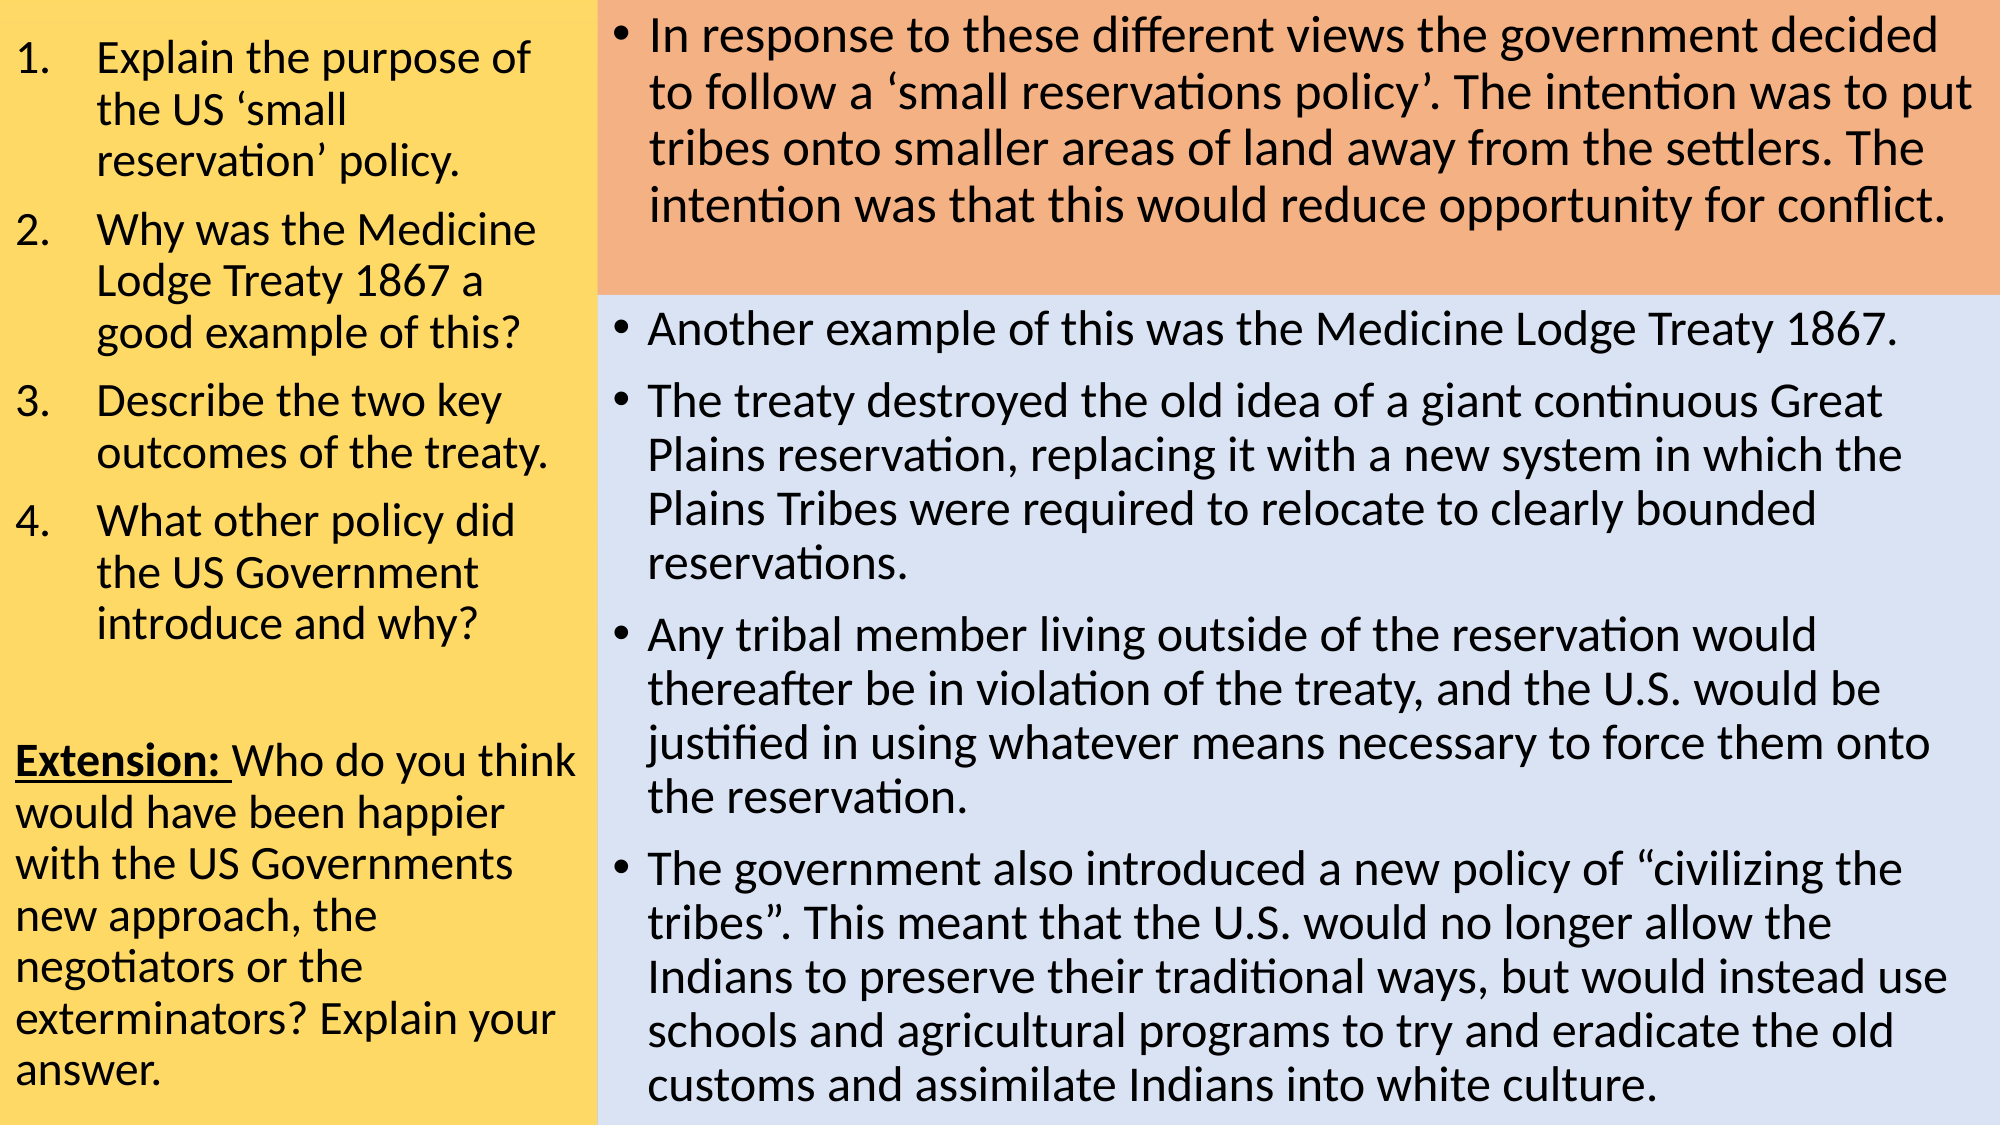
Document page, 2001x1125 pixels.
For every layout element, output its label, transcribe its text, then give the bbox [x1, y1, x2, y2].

text_box In response to these different views the government decided to follow a ‘small reservations policy’. The intention was to put tribes onto smaller areas of land away from the settlers. The intention was that this would reduce opportunity for conflict. [597, 0, 2000, 294]
text_box Another example of this was the Medicine Lodge Treaty 1867. The treaty destroyed the old idea of a giant continuous Great Plains reservation, replacing it with a new system in which the Plains Tribes were required to relocate to clearly bounded reservations. Any tribal member living outside of the reservation would thereafter be in violation of the treaty, and the U.S. would be justified in using whatever means necessary to force them onto the reservation. The government also introduced a new policy of “civilizing the tribes”. This meant that the U.S. would no longer allow the Indians to preserve their traditional ways, but would instead use schools and agricultural programs to try and eradicate the old customs and assimilate Indians into white culture. [597, 294, 2000, 1125]
list Explain the purpose of the US ‘small reservation’ policy. Why was the Medicine Lodge Treaty 1867 a good example of this? Describe the two key outcomes of the treaty. What other policy did the US Government introduce and why? Extension: Who do you think would have been happier with the US Governments new approach, the negotiators or the exterminators? Explain your answer. [0, 24, 597, 1125]
